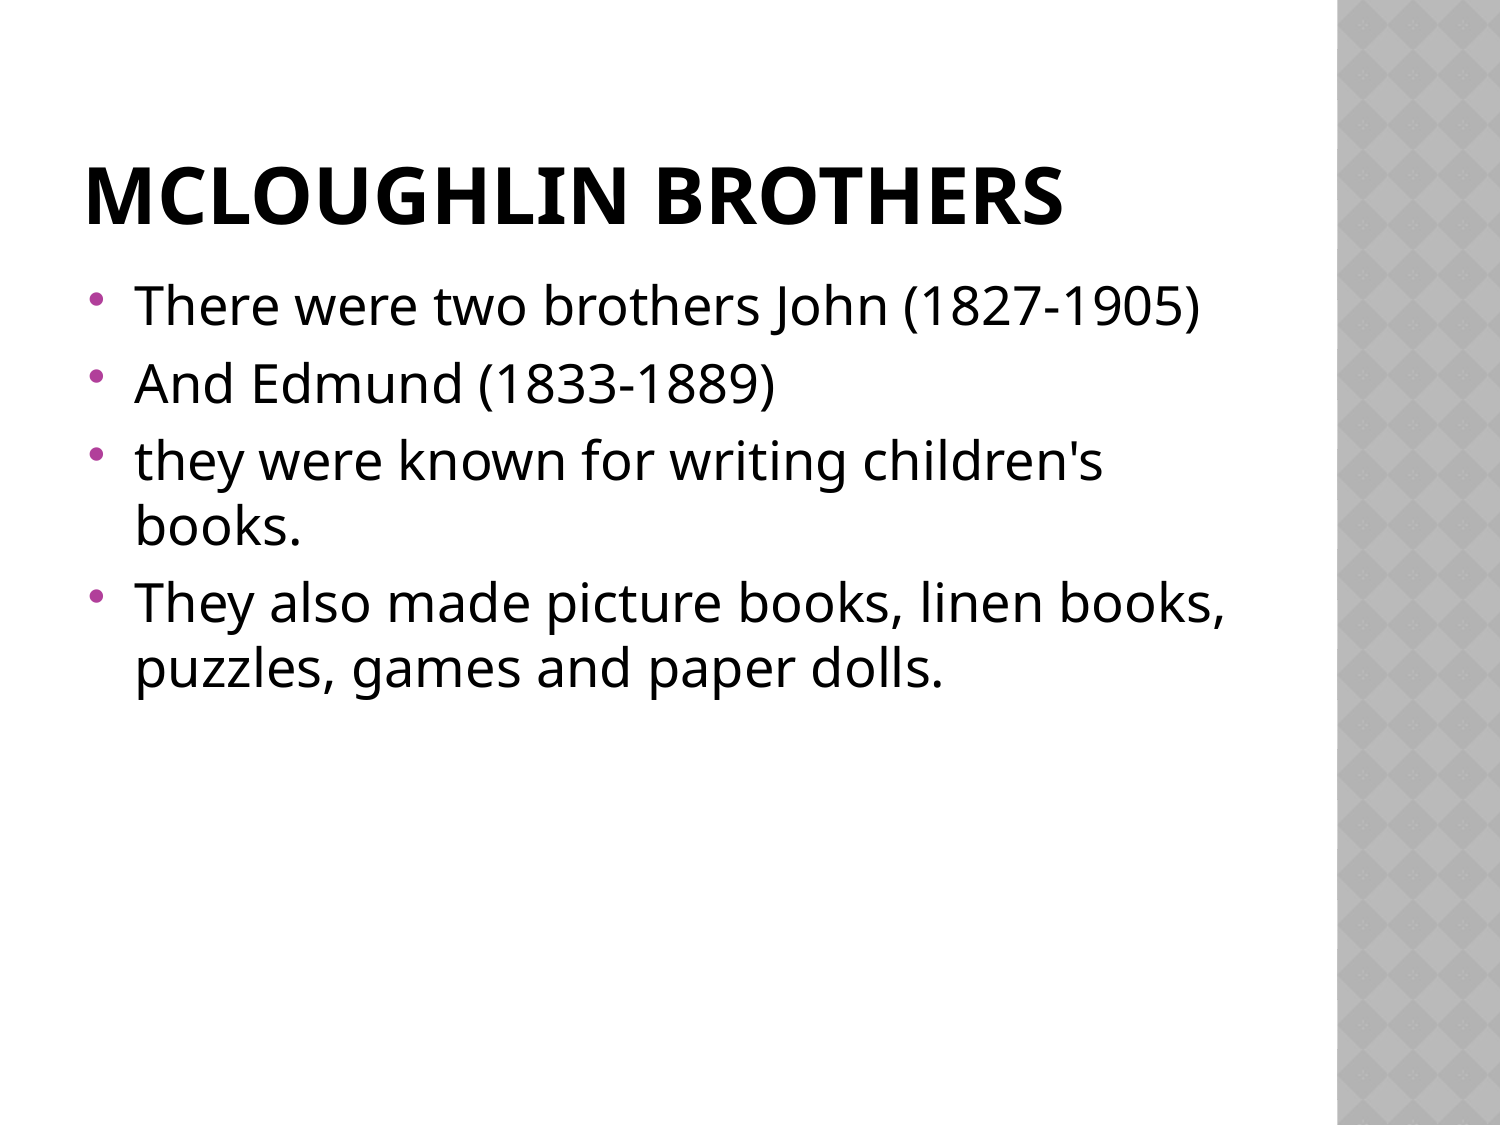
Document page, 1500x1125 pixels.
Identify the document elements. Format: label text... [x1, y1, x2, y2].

title McLOughlin brothers [75, 52, 1263, 240]
list There were two brothers John (1827-1905) And Edmund (1833-1889) they were known for writing children's books. They also made picture books, linen books, puzzles, games and paper dolls. [75, 264, 1263, 1059]
